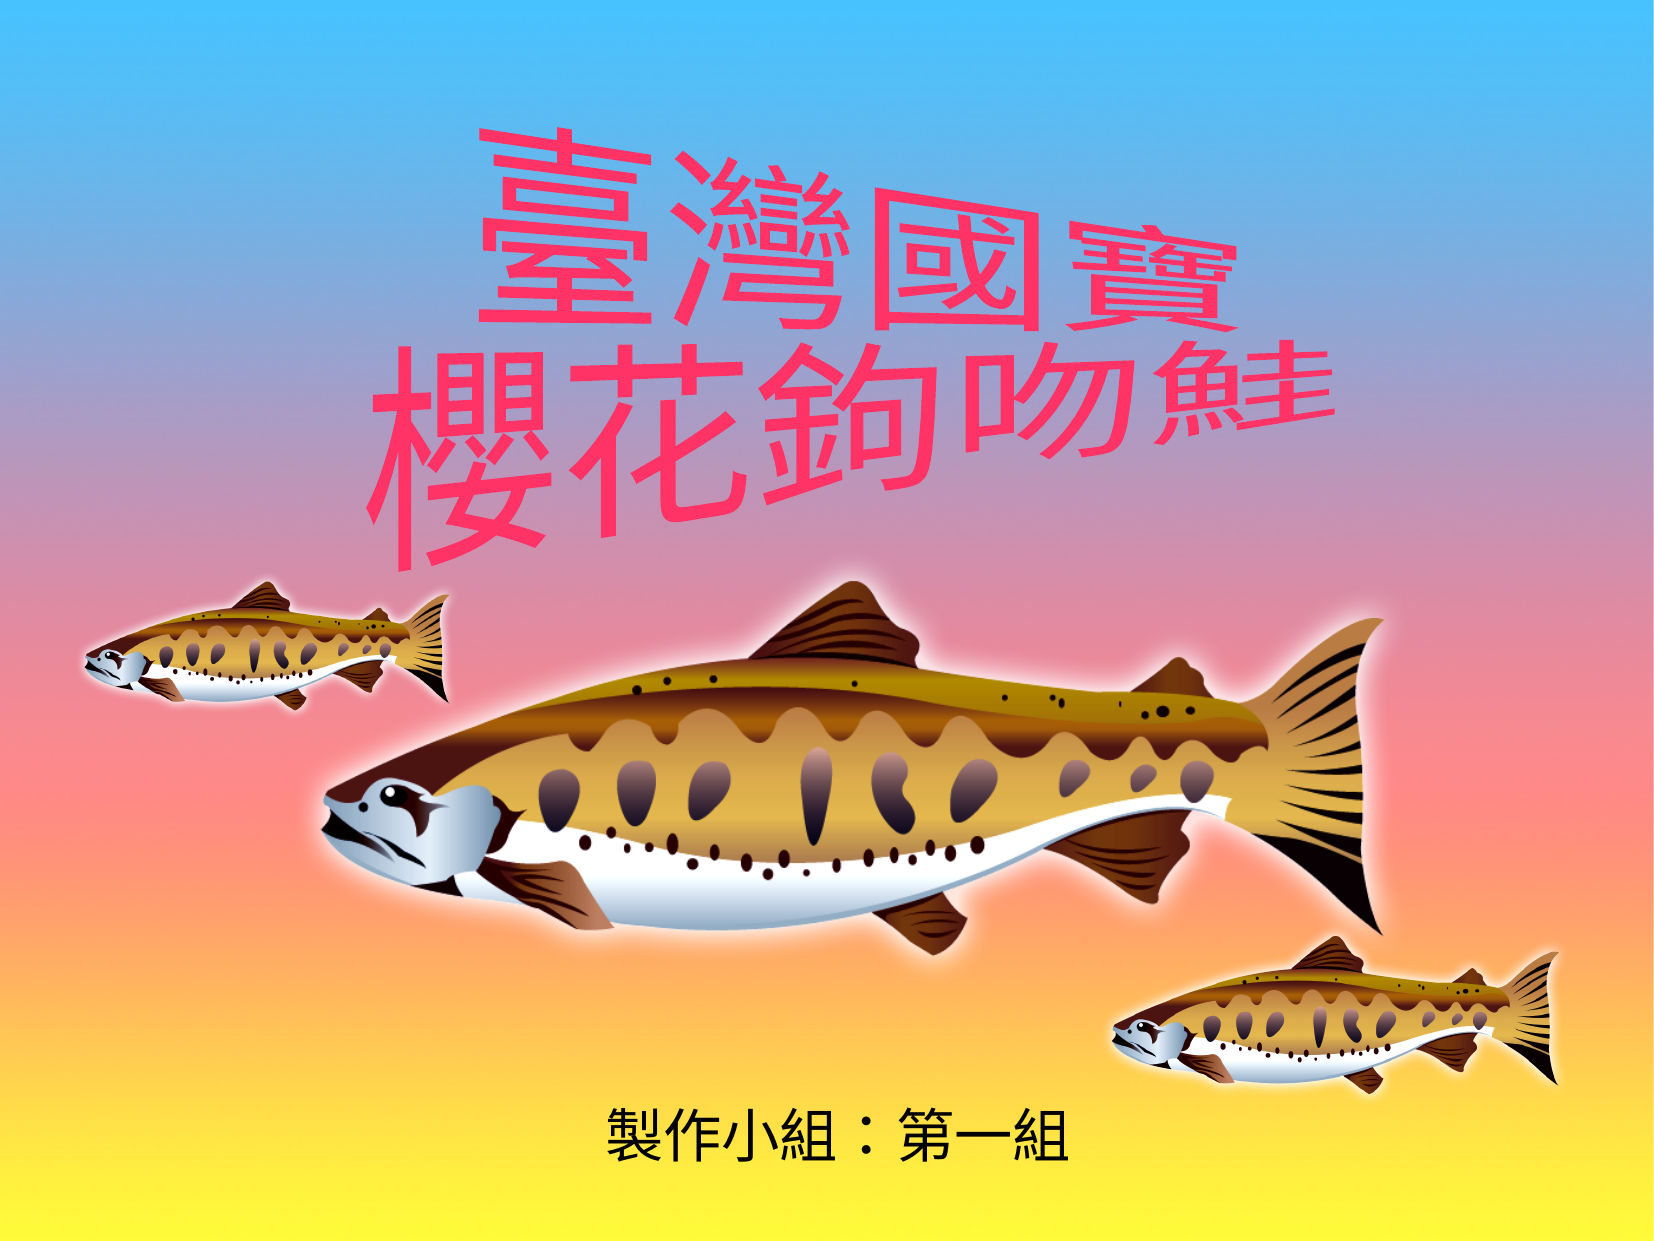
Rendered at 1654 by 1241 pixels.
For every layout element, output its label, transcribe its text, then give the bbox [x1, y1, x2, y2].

picture [0, 0, 1654, 1241]
text_box 製作小組：第一組 [584, 1091, 1091, 1176]
